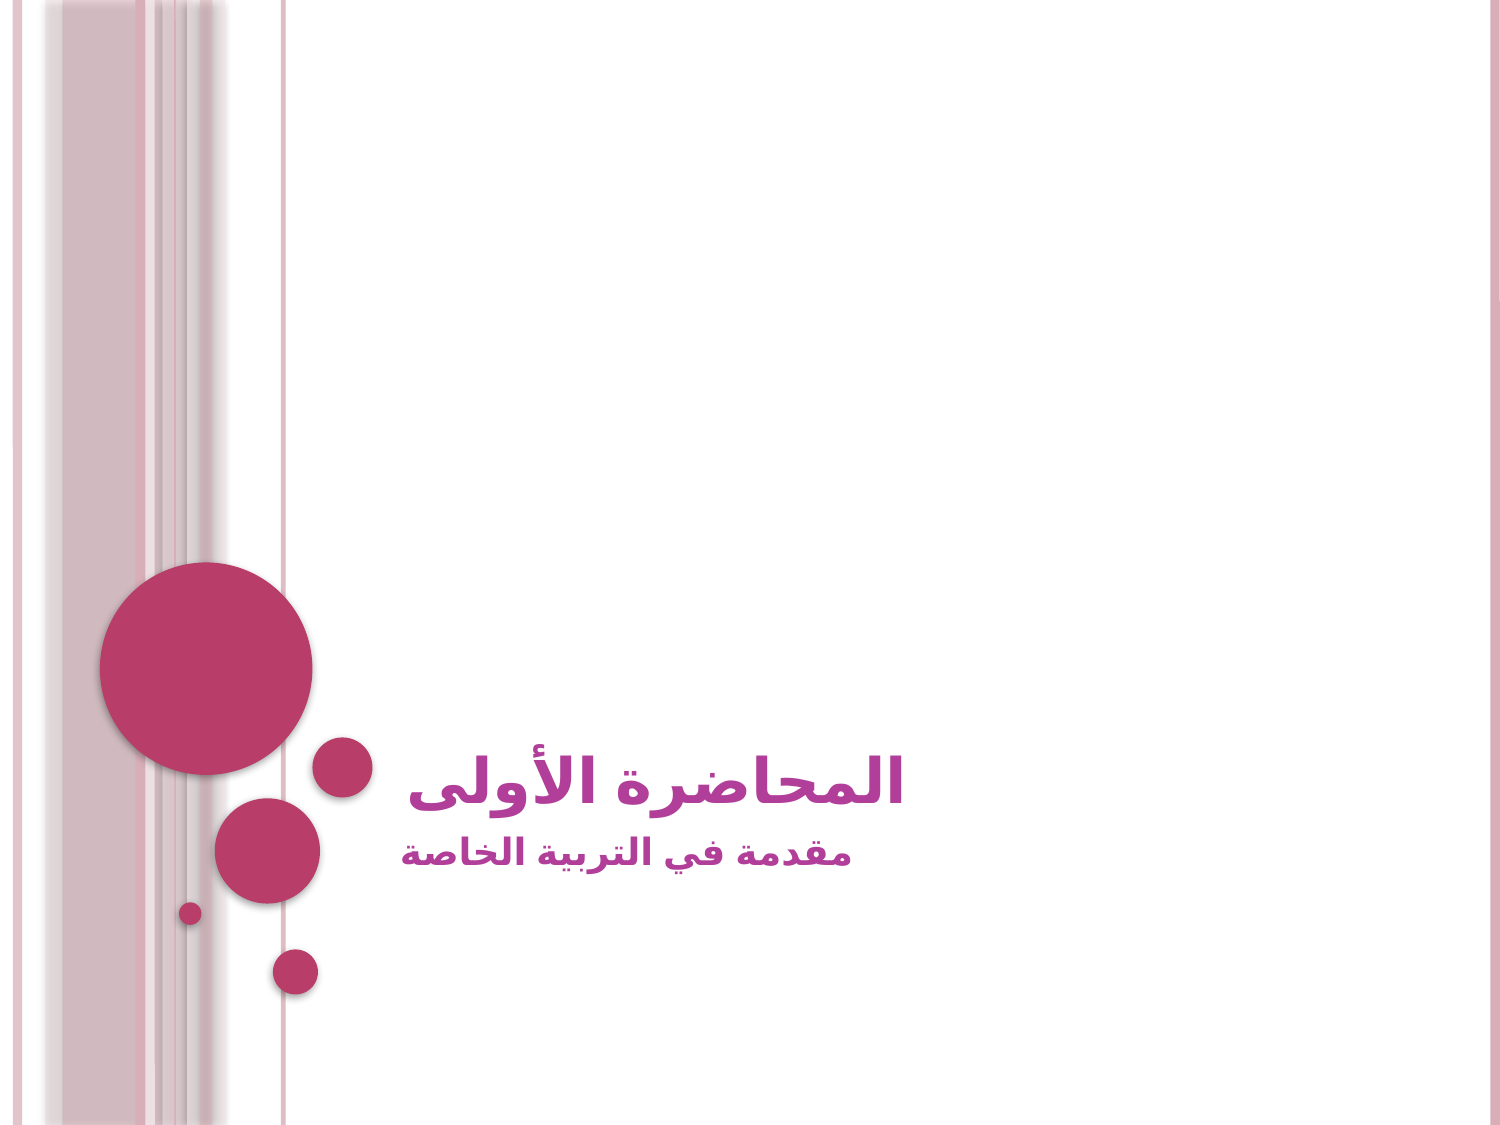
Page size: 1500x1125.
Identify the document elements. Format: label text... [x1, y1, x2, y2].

subtitle مقدمة في التربية الخاصة [375, 820, 1388, 1046]
title المحاضرة الأولى [375, 512, 1388, 820]
